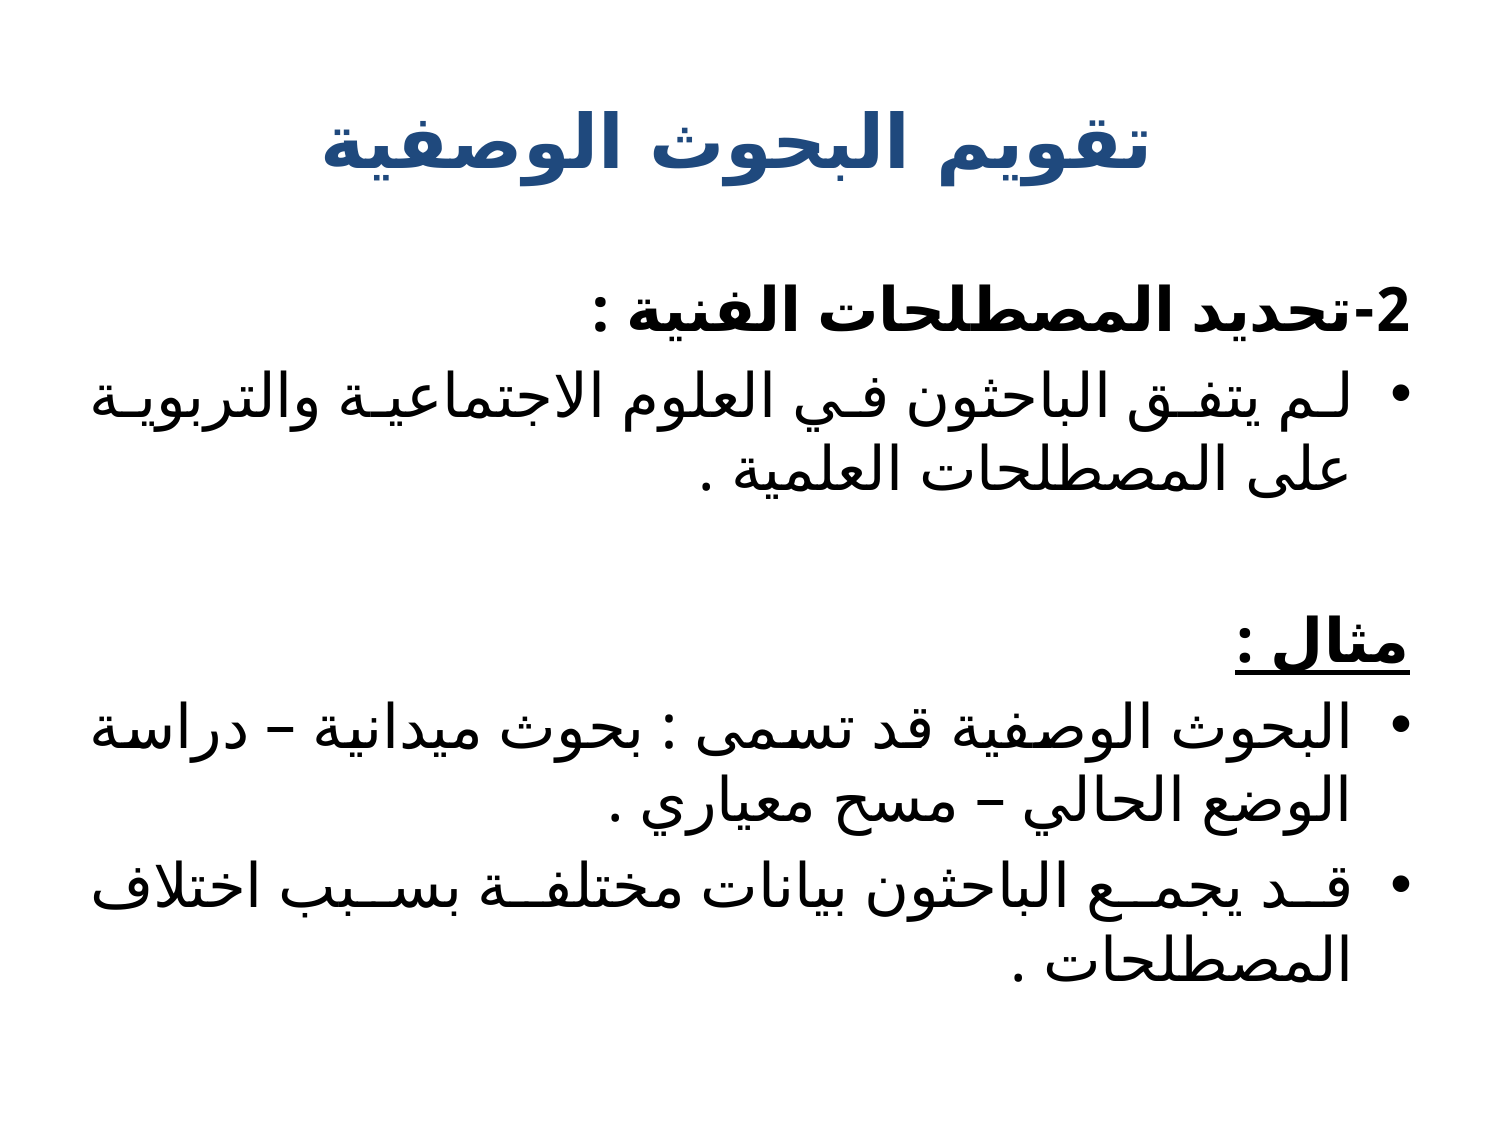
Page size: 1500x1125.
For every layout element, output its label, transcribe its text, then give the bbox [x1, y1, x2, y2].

title تقويم البحوث الوصفية [75, 45, 1425, 233]
list 2-تحديد المصطلحات الفنية : لم يتفق الباحثون في العلوم الاجتماعية والتربوية على المصطلحات العلمية . مثال : البحوث الوصفية قد تسمى : بحوث ميدانية – دراسة الوضع الحالي – مسح معياري . قد يجمع الباحثون بيانات مختلفة بسبب اختلاف المصطلحات . [75, 262, 1425, 1005]
